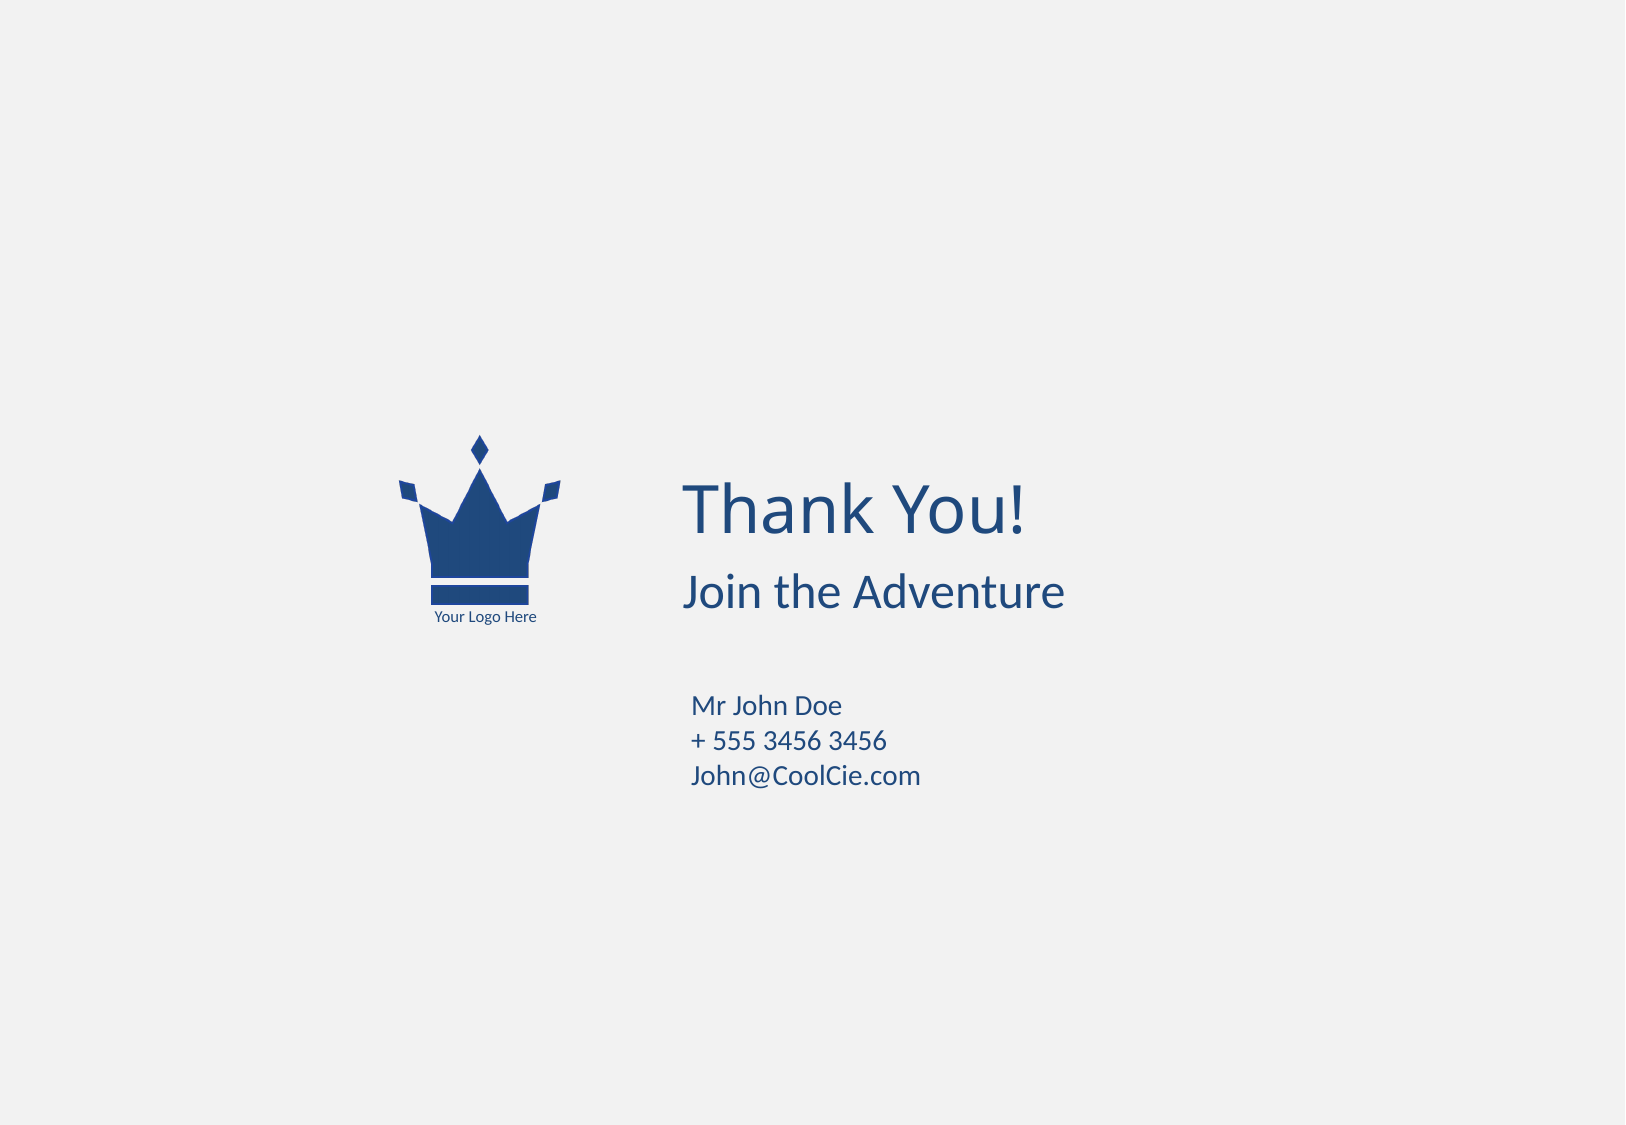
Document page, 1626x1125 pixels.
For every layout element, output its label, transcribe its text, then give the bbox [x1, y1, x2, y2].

text_box Thank You! [707, 459, 1395, 551]
text_box [0, 0, 1625, 1125]
text_box Join the Adventure [707, 551, 1395, 626]
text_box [265, 413, 707, 712]
text_box Mr John Doe + 555 3456 3456 John@CoolCie.com [676, 679, 1174, 799]
